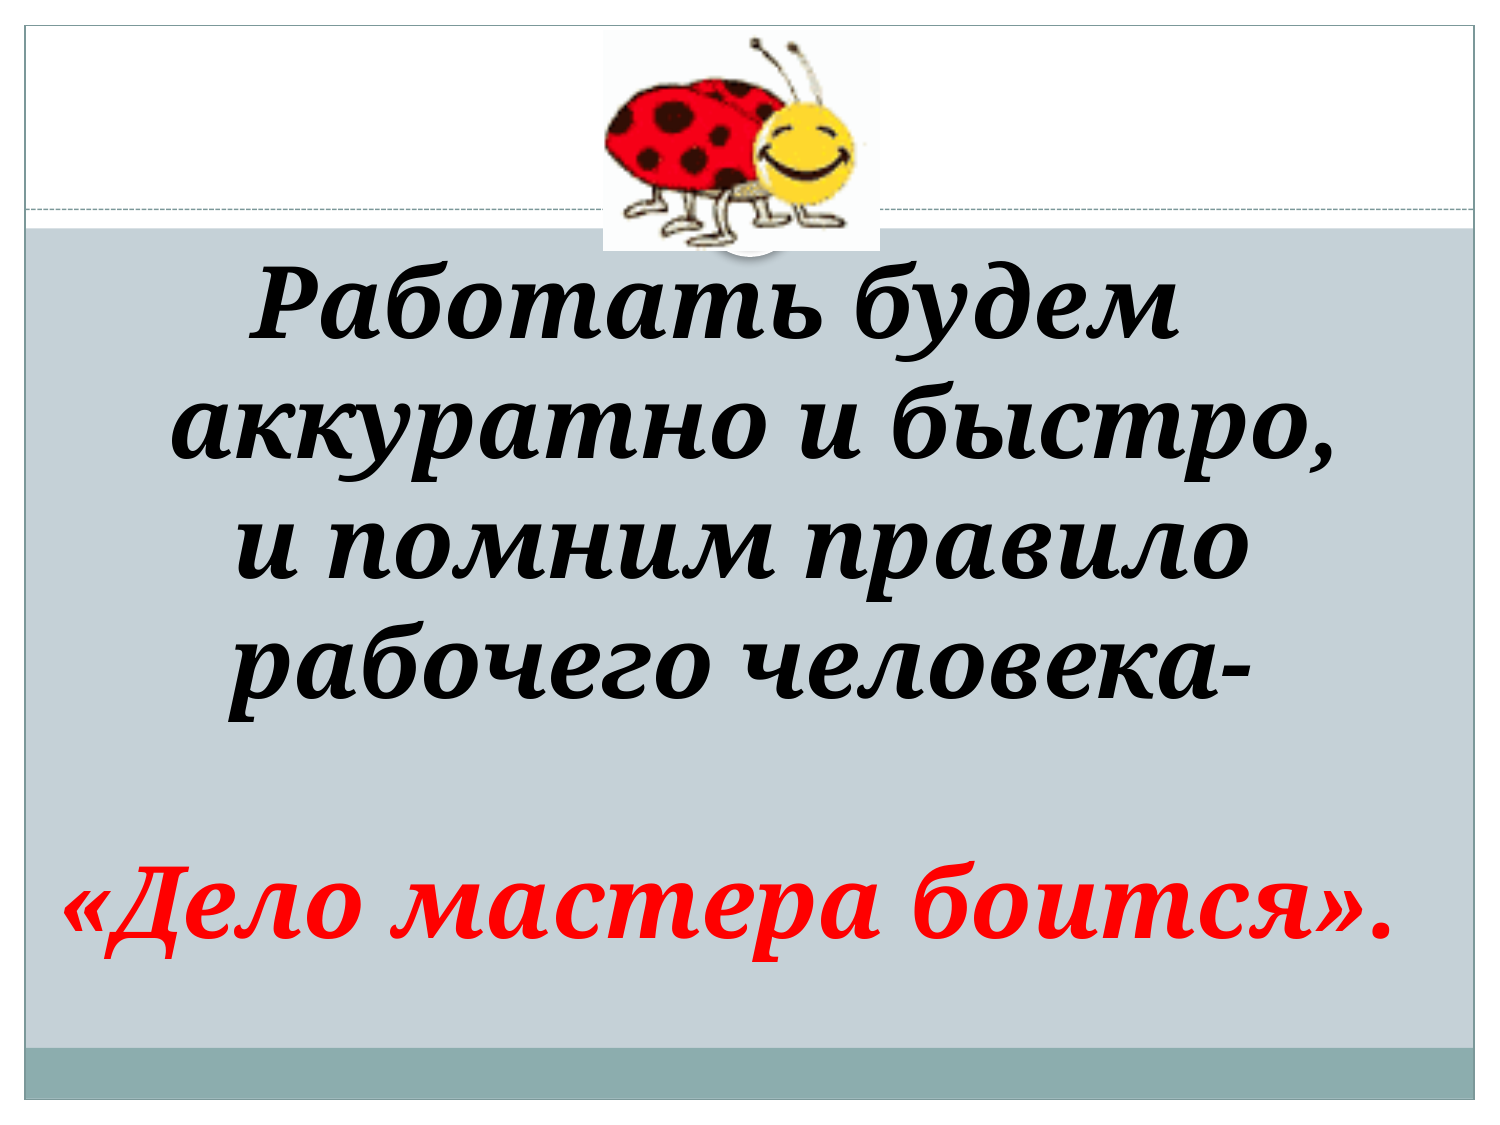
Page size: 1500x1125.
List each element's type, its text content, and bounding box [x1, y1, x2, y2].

text_box Работать будем аккуратно и быстро, и помним правило рабочего человека- «Дело мастера боится». [0, 231, 1459, 967]
picture [603, 30, 881, 251]
